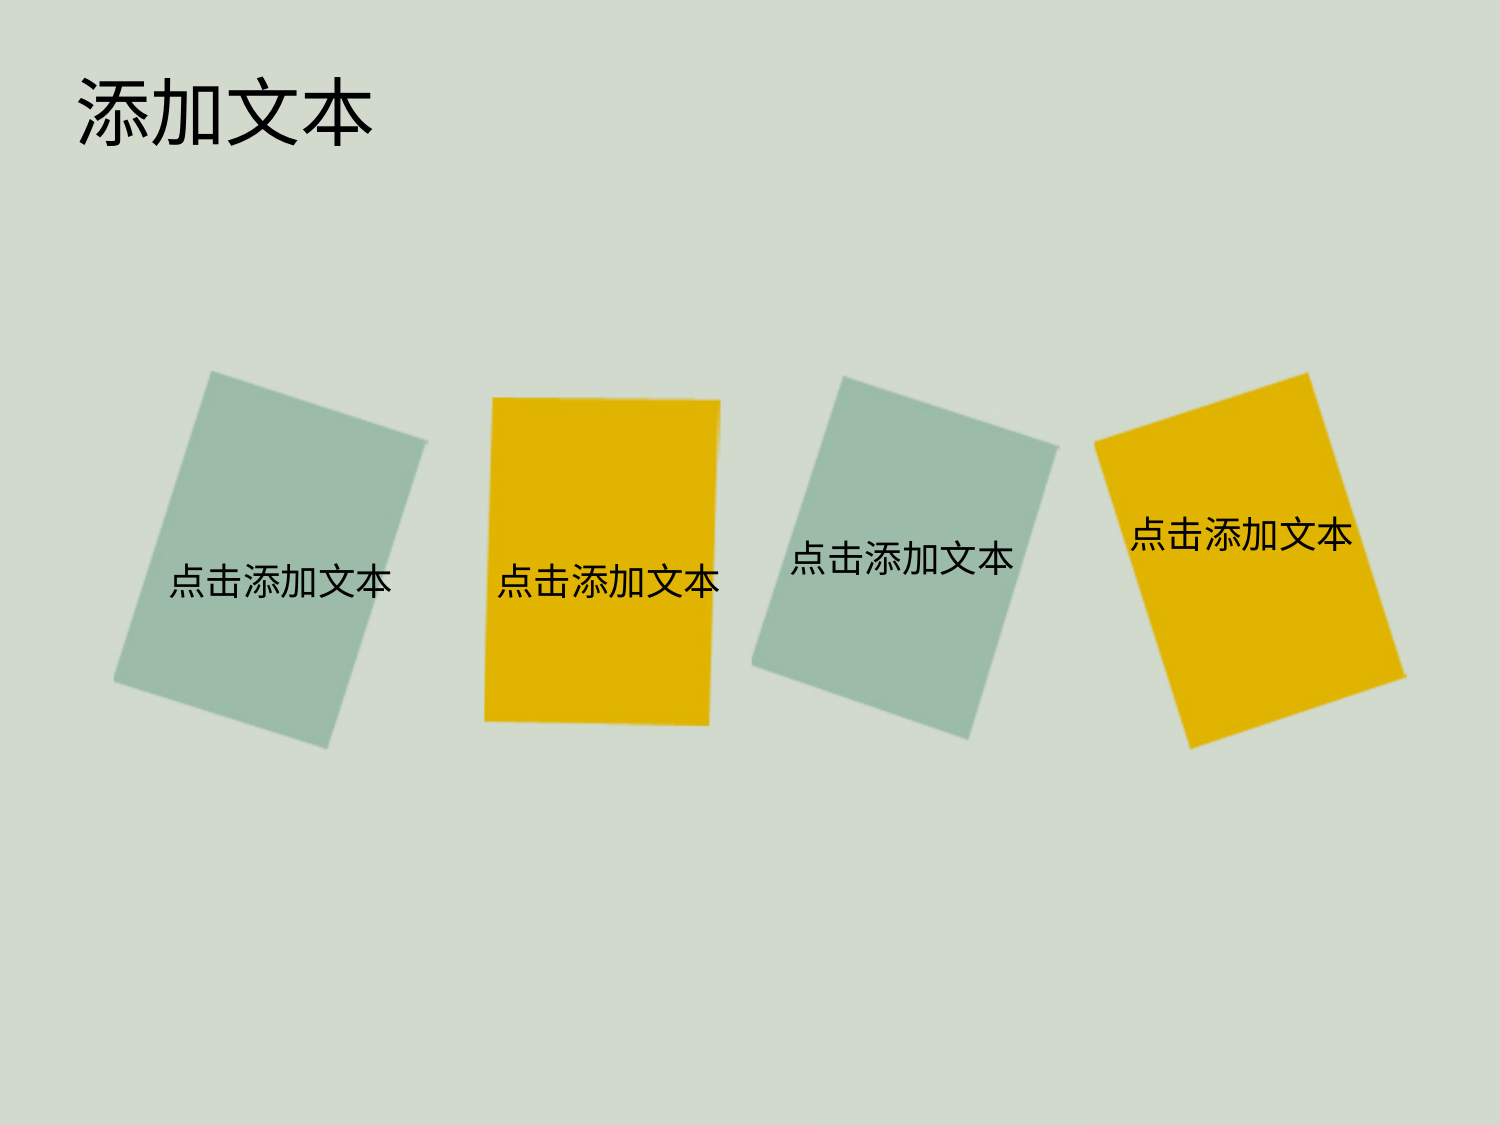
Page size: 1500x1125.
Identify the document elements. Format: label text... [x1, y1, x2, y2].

text_box 点击添加文本 [1114, 503, 1370, 564]
picture [0, 0, 1500, 1125]
text_box 点击添加文本 [153, 550, 409, 611]
text_box 添加文本 [60, 58, 391, 164]
text_box 点击添加文本 [481, 550, 737, 611]
text_box 点击添加文本 [774, 527, 1030, 588]
